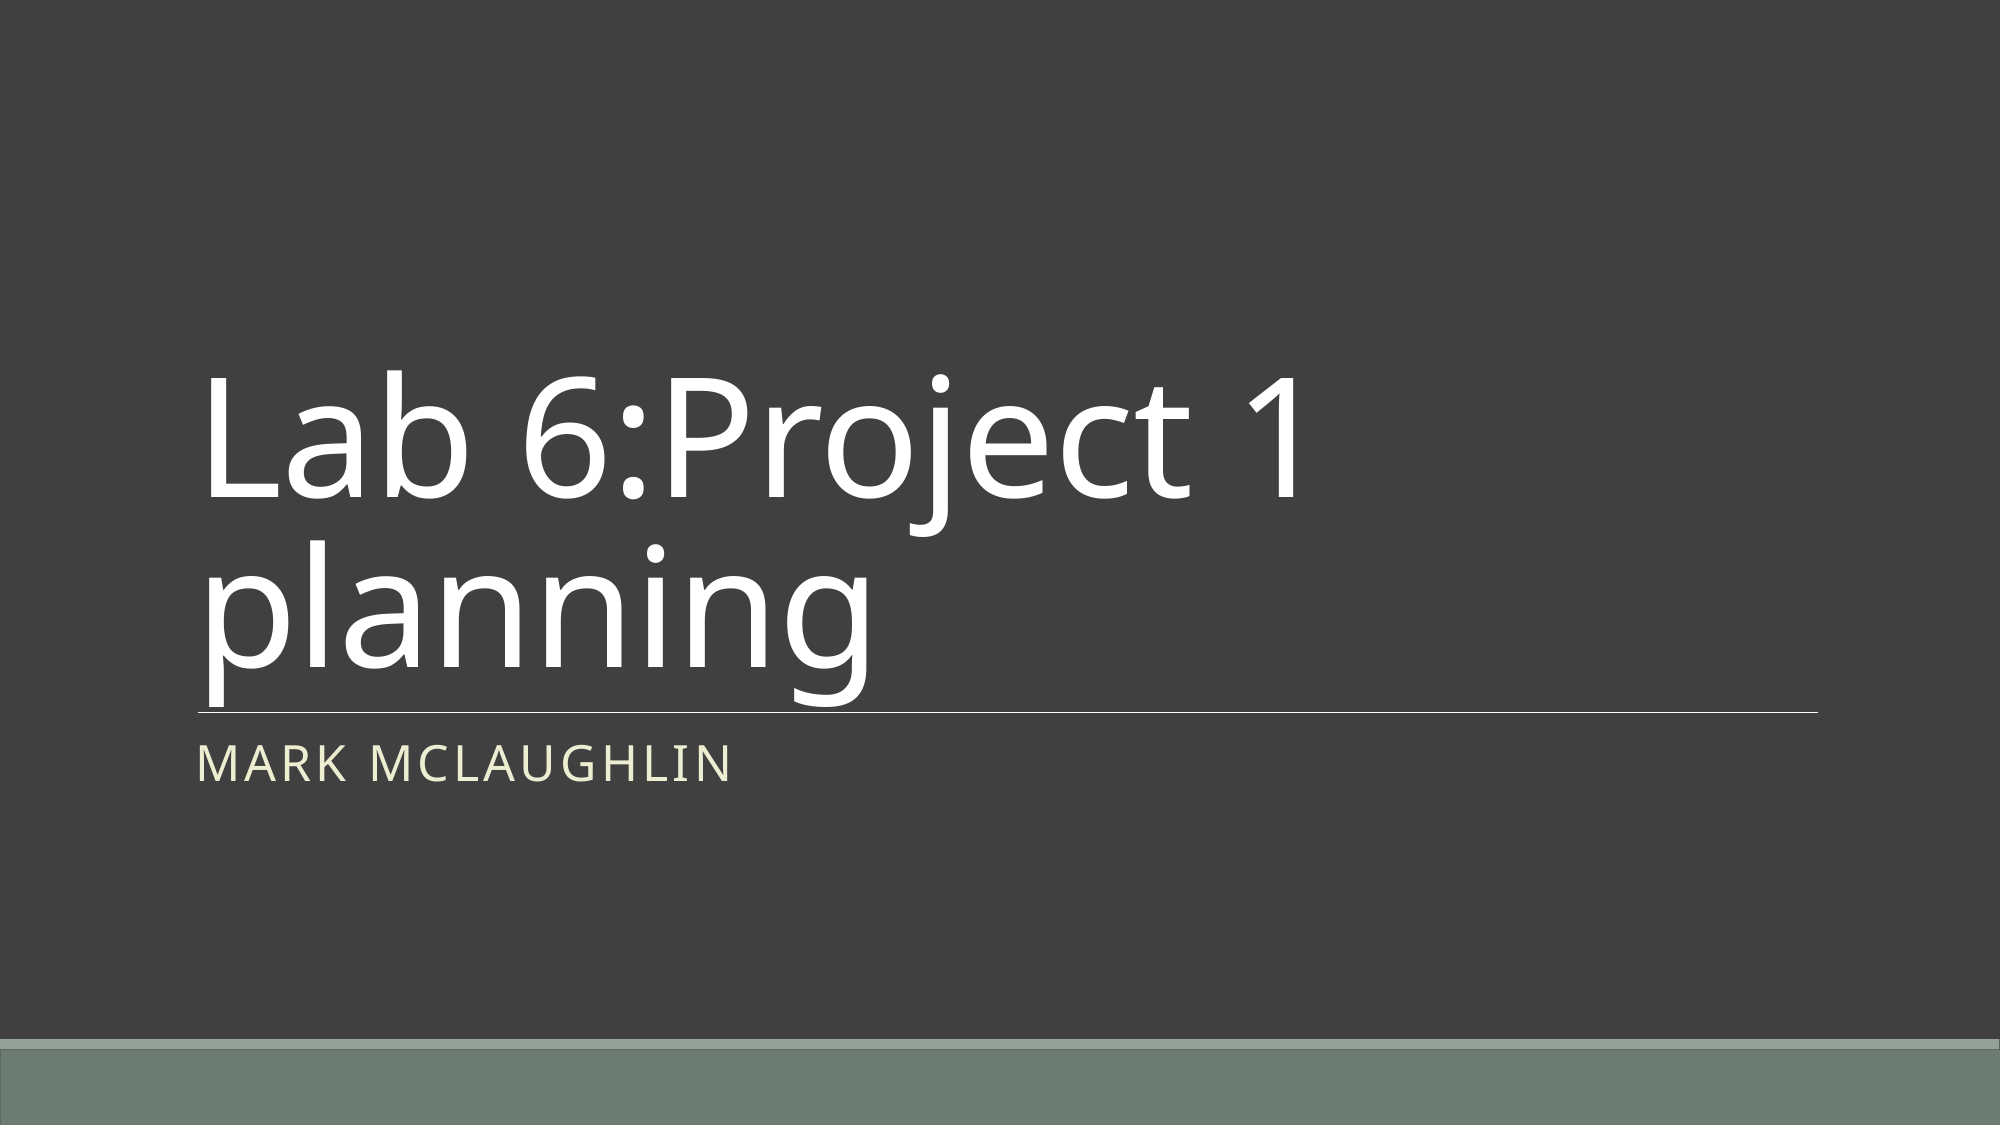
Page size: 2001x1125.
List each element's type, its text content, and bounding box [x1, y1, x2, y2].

title Lab 6:Project 1 planning [180, 124, 1830, 710]
subtitle Mark McLaughlin [180, 730, 1831, 919]
